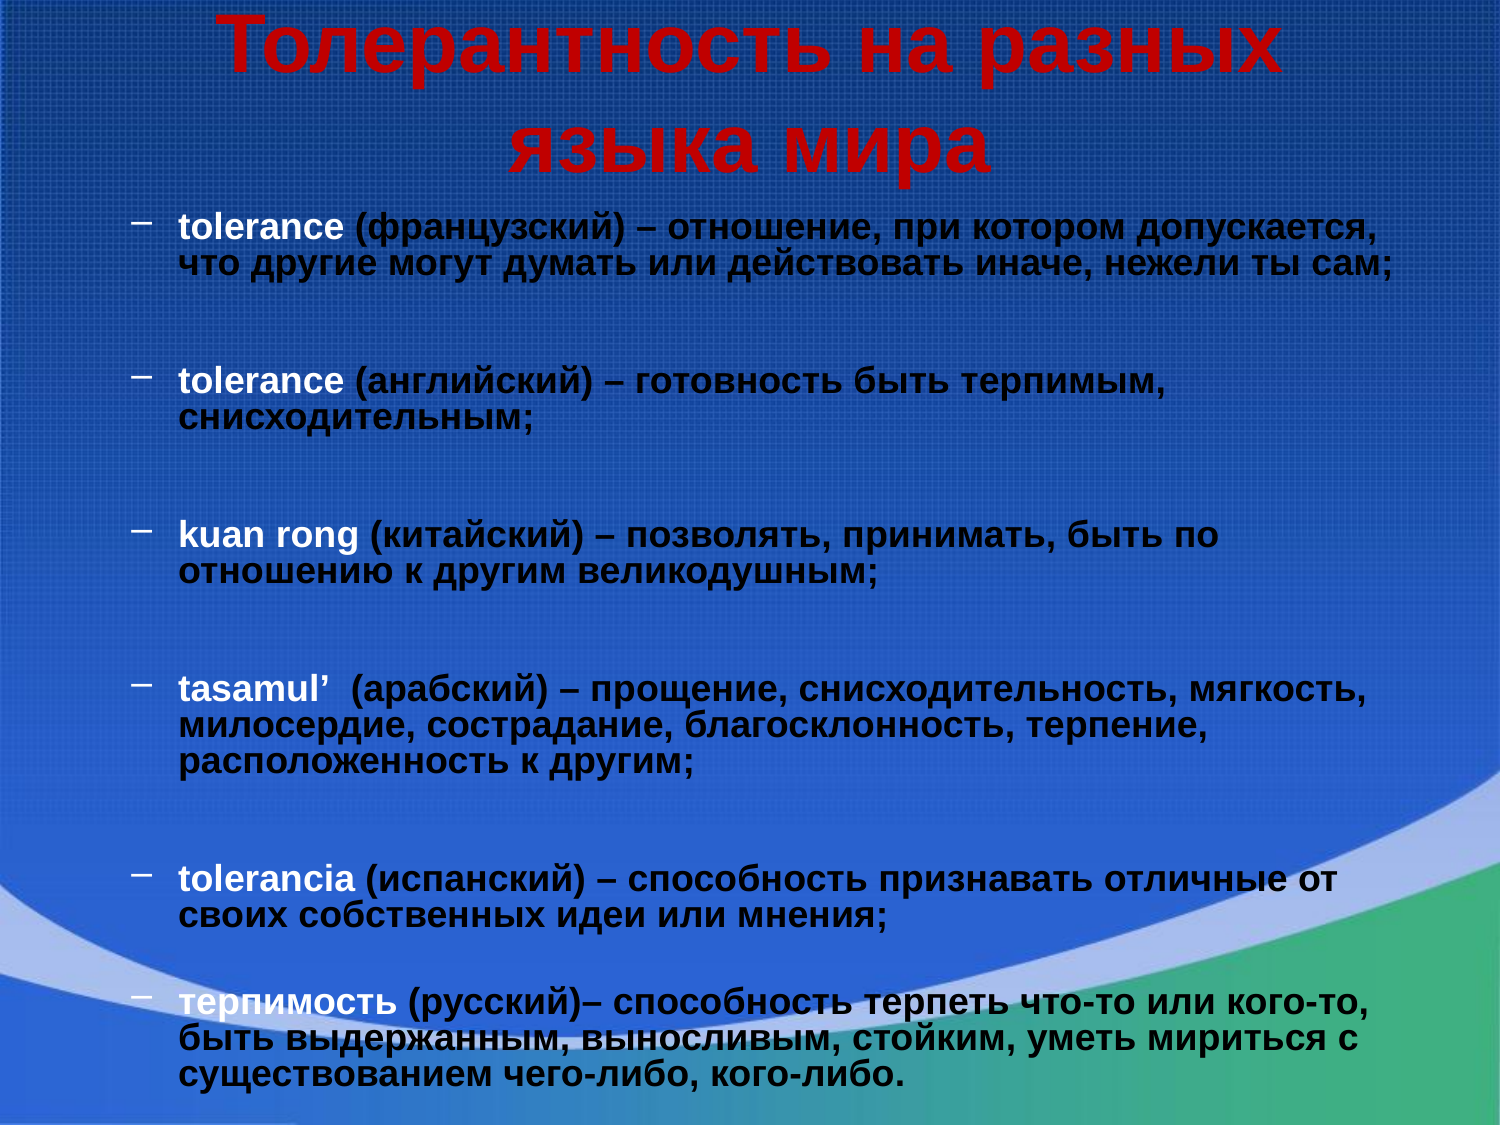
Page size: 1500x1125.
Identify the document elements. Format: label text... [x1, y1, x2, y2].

list tolerance (французский) – отношение, при котором допускается, что другие могут думать или действовать иначе, нежели ты сам; tolerance (английский) – готовность быть терпимым, снисходительным; kuan rong (китайский) – позволять, принимать, быть по отношению к другим великодушным; tasamul’ (арабский) – прощение, снисходительность, мягкость, милосердие, сострадание, благосклонность, терпение, расположенность к другим; tolerancia (испанский) – способность признавать отличные от своих собственных идеи или мнения; терпимость (русский)– способность терпеть что-то или кого-то, быть выдержанным, выносливым, стойким, уметь мириться с существованием чего-либо, кого-либо. [41, 160, 1427, 1059]
picture [0, 0, 1500, 1125]
title Толерантность на разных языка мира [75, 45, 1425, 160]
